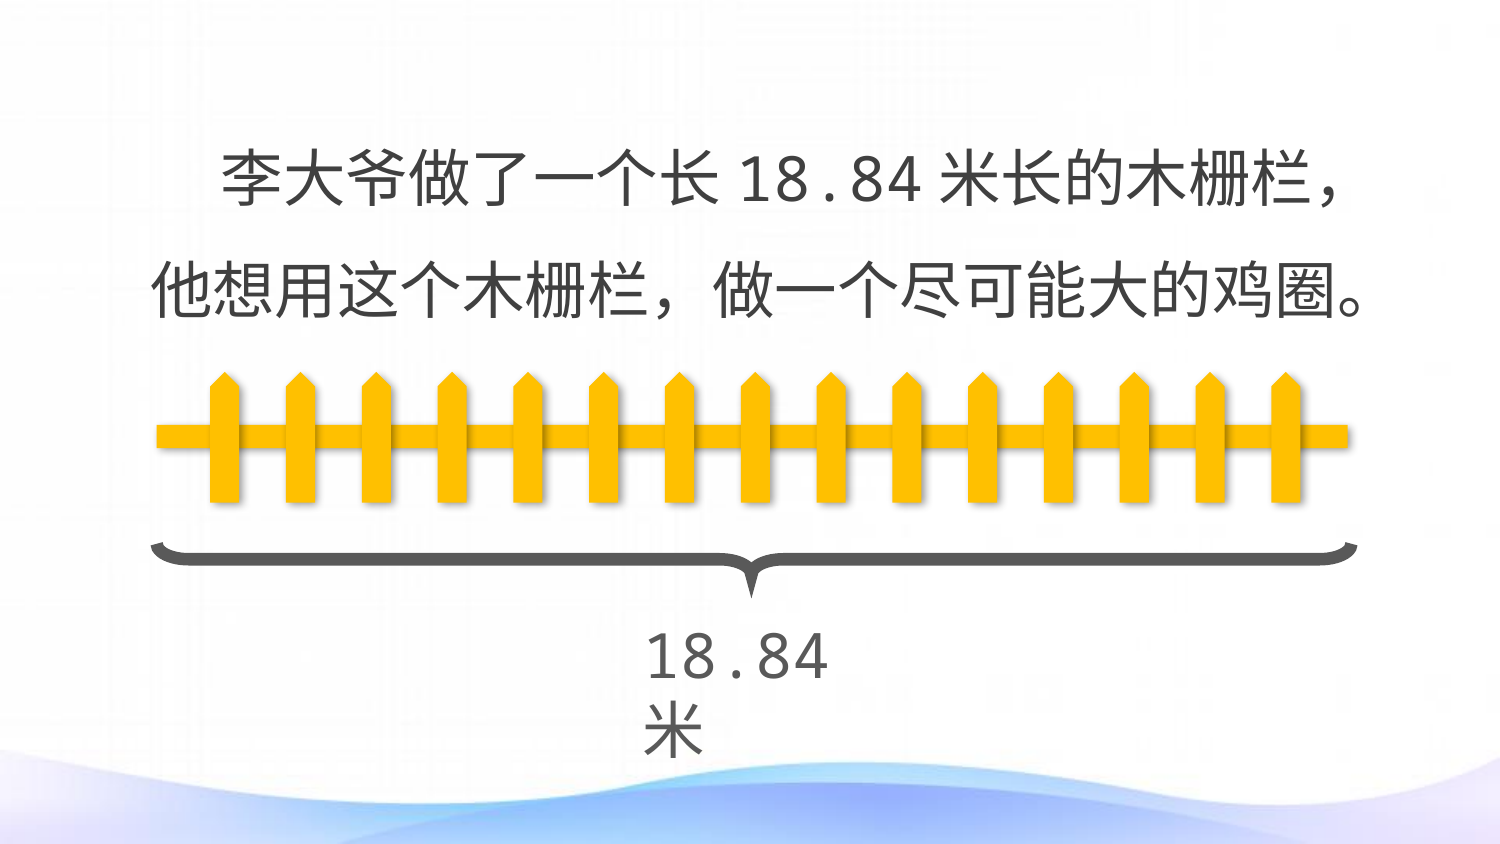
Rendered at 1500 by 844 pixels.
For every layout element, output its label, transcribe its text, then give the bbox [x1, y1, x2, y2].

picture [0, 0, 1500, 844]
text_box 18.84米 [637, 612, 895, 769]
text_box [156, 543, 1352, 577]
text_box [156, 371, 1348, 503]
text_box 李大爷做了一个长18.84米长的木栅栏， 他想用这个木栅栏，做一个尽可能大的鸡圈。 [144, 98, 1406, 330]
